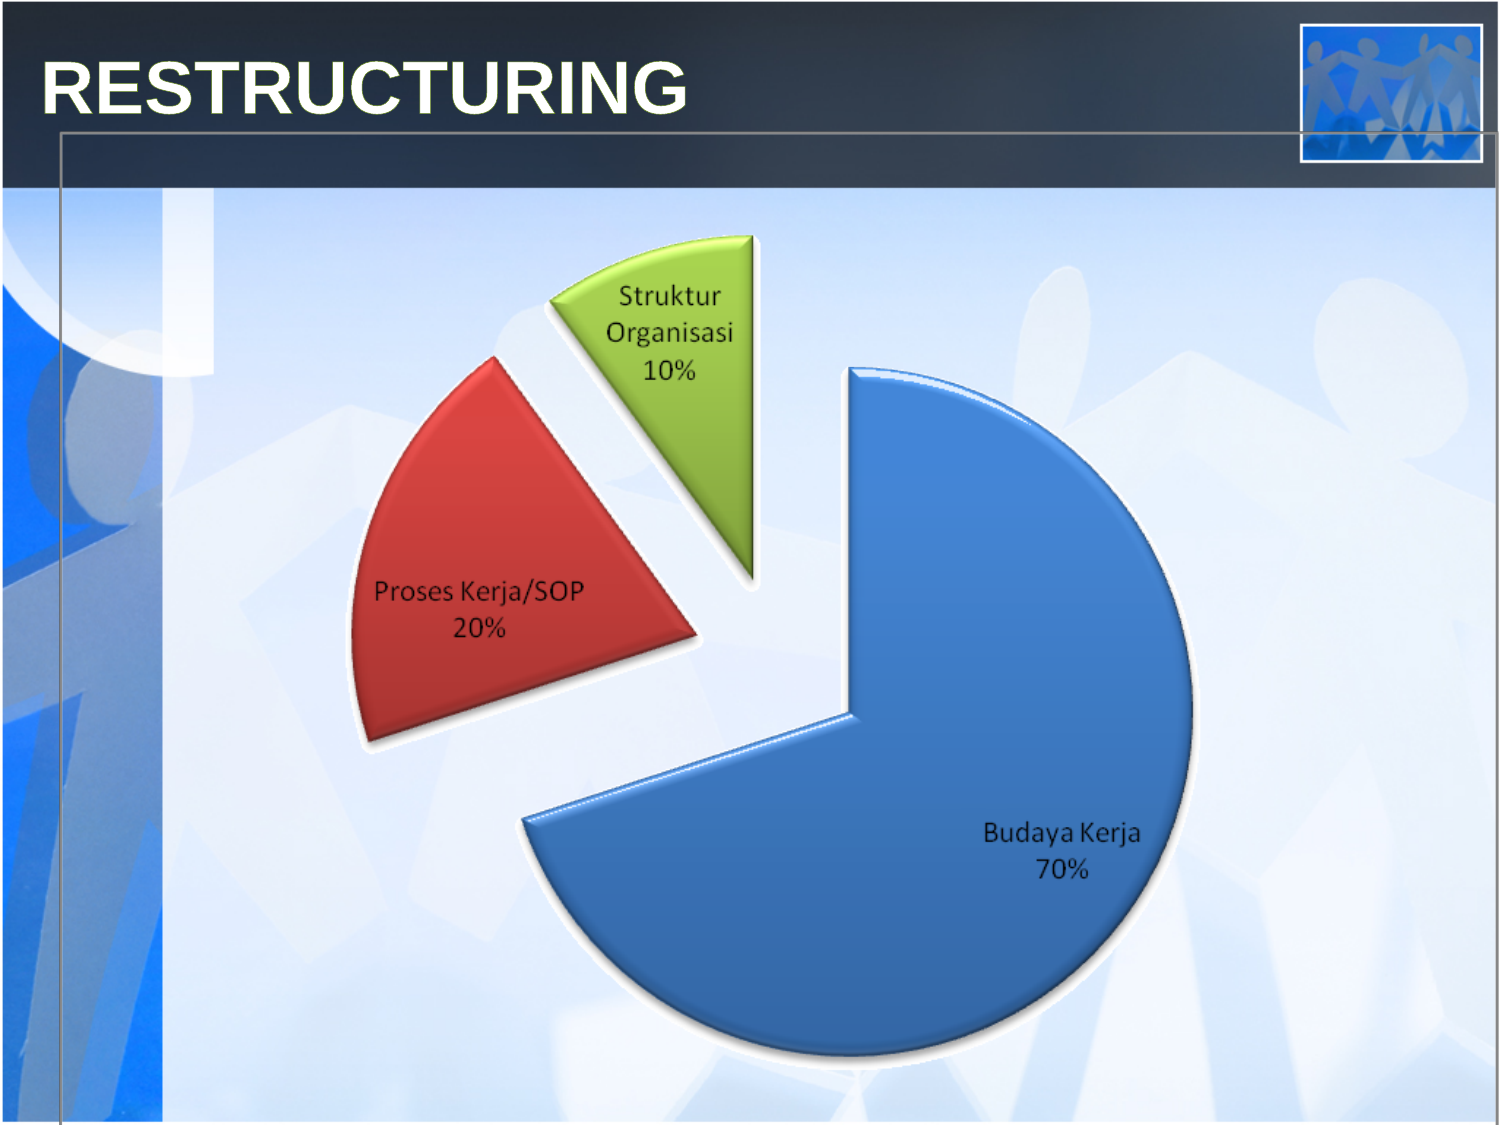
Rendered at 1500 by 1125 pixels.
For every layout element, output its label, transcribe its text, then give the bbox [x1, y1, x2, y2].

picture [0, 0, 1500, 1125]
title RESTRUCTURING [24, 14, 1476, 153]
